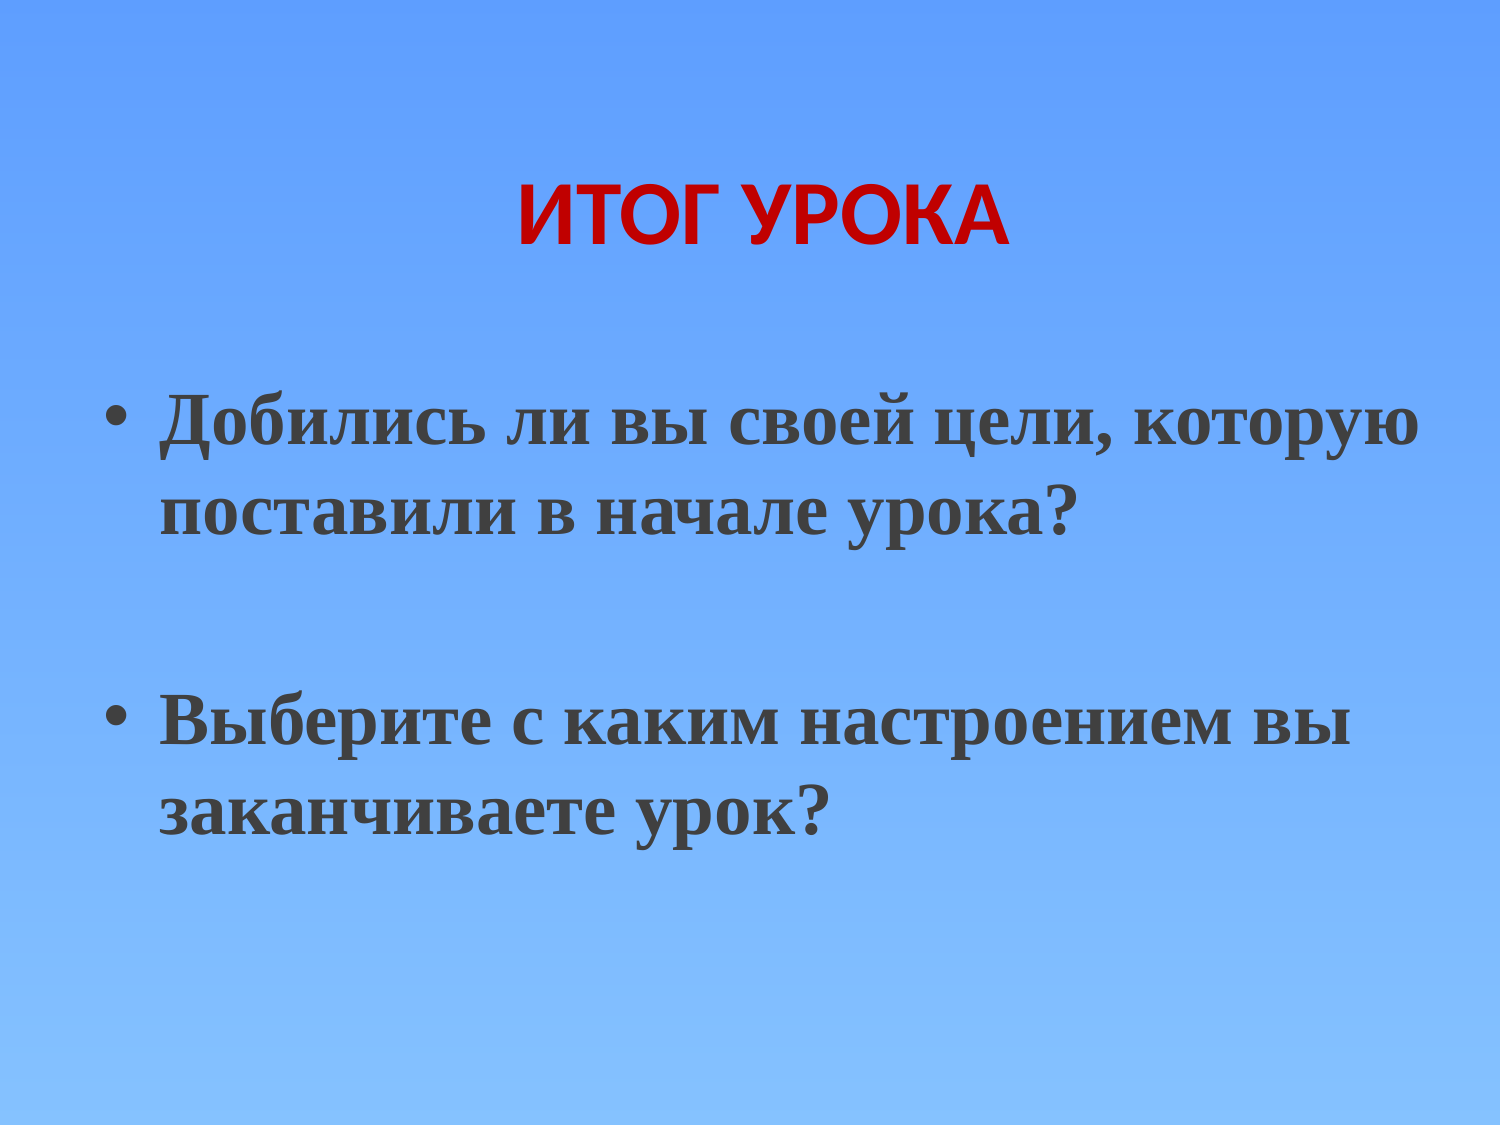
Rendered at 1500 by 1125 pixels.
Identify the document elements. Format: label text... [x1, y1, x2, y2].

title Итог урока [88, 113, 1439, 302]
list Добились ли вы своей цели, которую поставили в начале урока? Выберите с каким настроением вы заканчиваете урок? [88, 361, 1439, 934]
